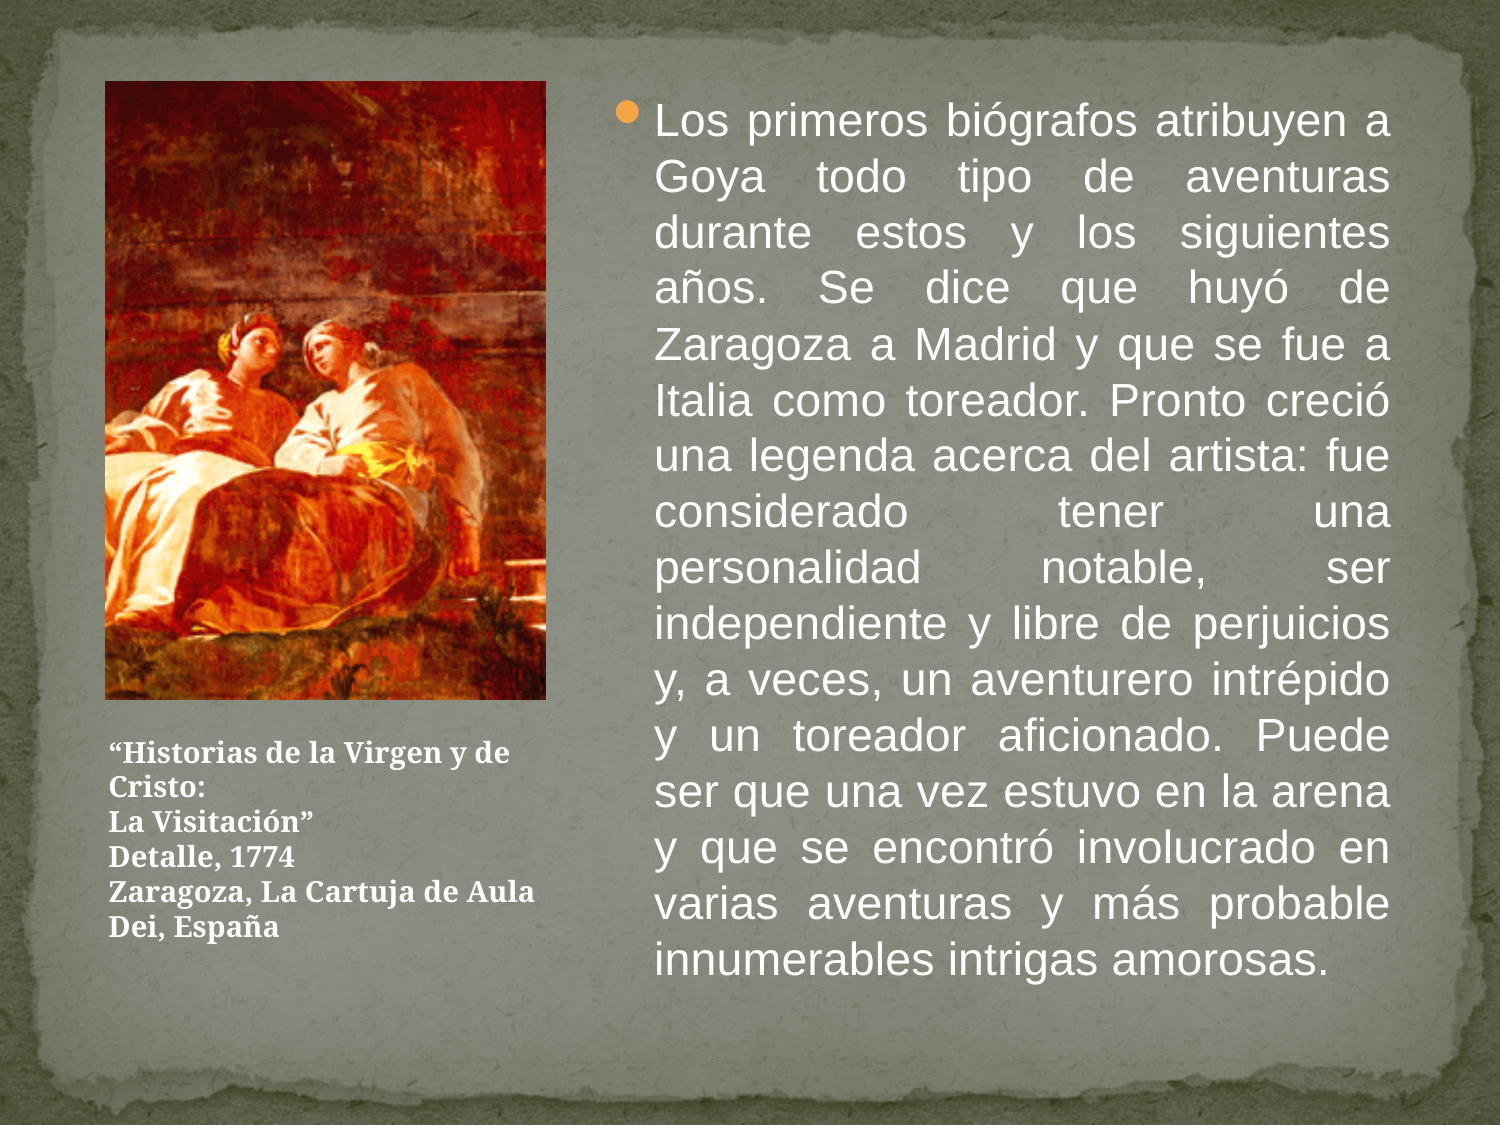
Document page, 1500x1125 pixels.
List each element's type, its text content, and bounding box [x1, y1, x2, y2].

list Los primeros biógrafos atribuyen a Goya todo tipo de aventuras durante estos y los siguientes años. Se dice que huyó de Zaragoza a Madrid y que se fue a Italia como toreador. Pronto creció una legenda acerca del artista: fue considerado tener una personalidad notable, ser independiente y libre de perjuicios y, a veces, un aventurero intrépido y un toreador aficionado. Puede ser que una vez estuvo en la arena y que se encontró involucrado en varias aventuras y más probable innumerables intrigas amorosas. [597, 82, 1407, 1043]
text_box “Historias de la Virgen y de Cristo: La Visitación” Detalle, 1774 Zaragoza, La Cartuja de Aula Dei, España [93, 726, 575, 951]
title [74, 24, 1425, 225]
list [107, 83, 544, 698]
